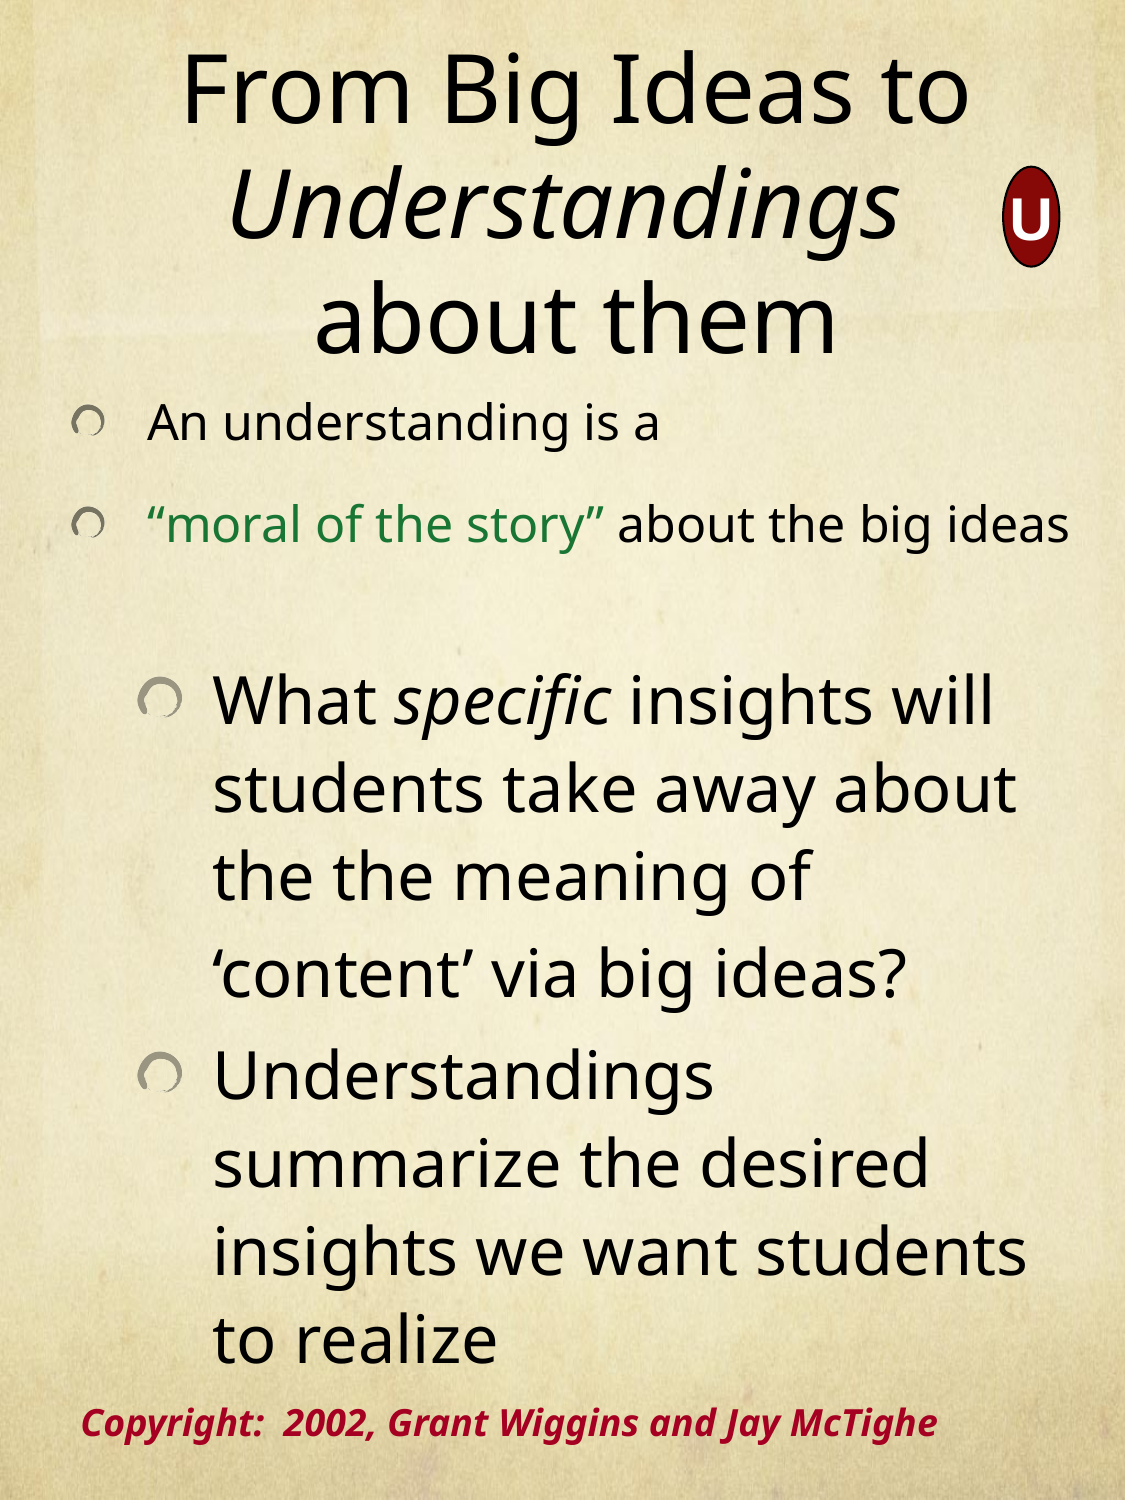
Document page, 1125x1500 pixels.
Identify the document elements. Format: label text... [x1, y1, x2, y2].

text_box U [1003, 166, 1060, 267]
picture [0, 0, 1125, 1500]
text_box Copyright: 2002, Grant Wiggins and Jay McTighe [65, 1391, 1068, 1497]
title From Big Ideas to Understandings about them [84, 50, 1069, 350]
list An understanding is a “moral of the story” about the big ideas What specific insights will students take away about the the meaning of ‘content’ via big ideas? Understandings summarize the desired insights we want students to realize [56, 383, 1088, 1400]
